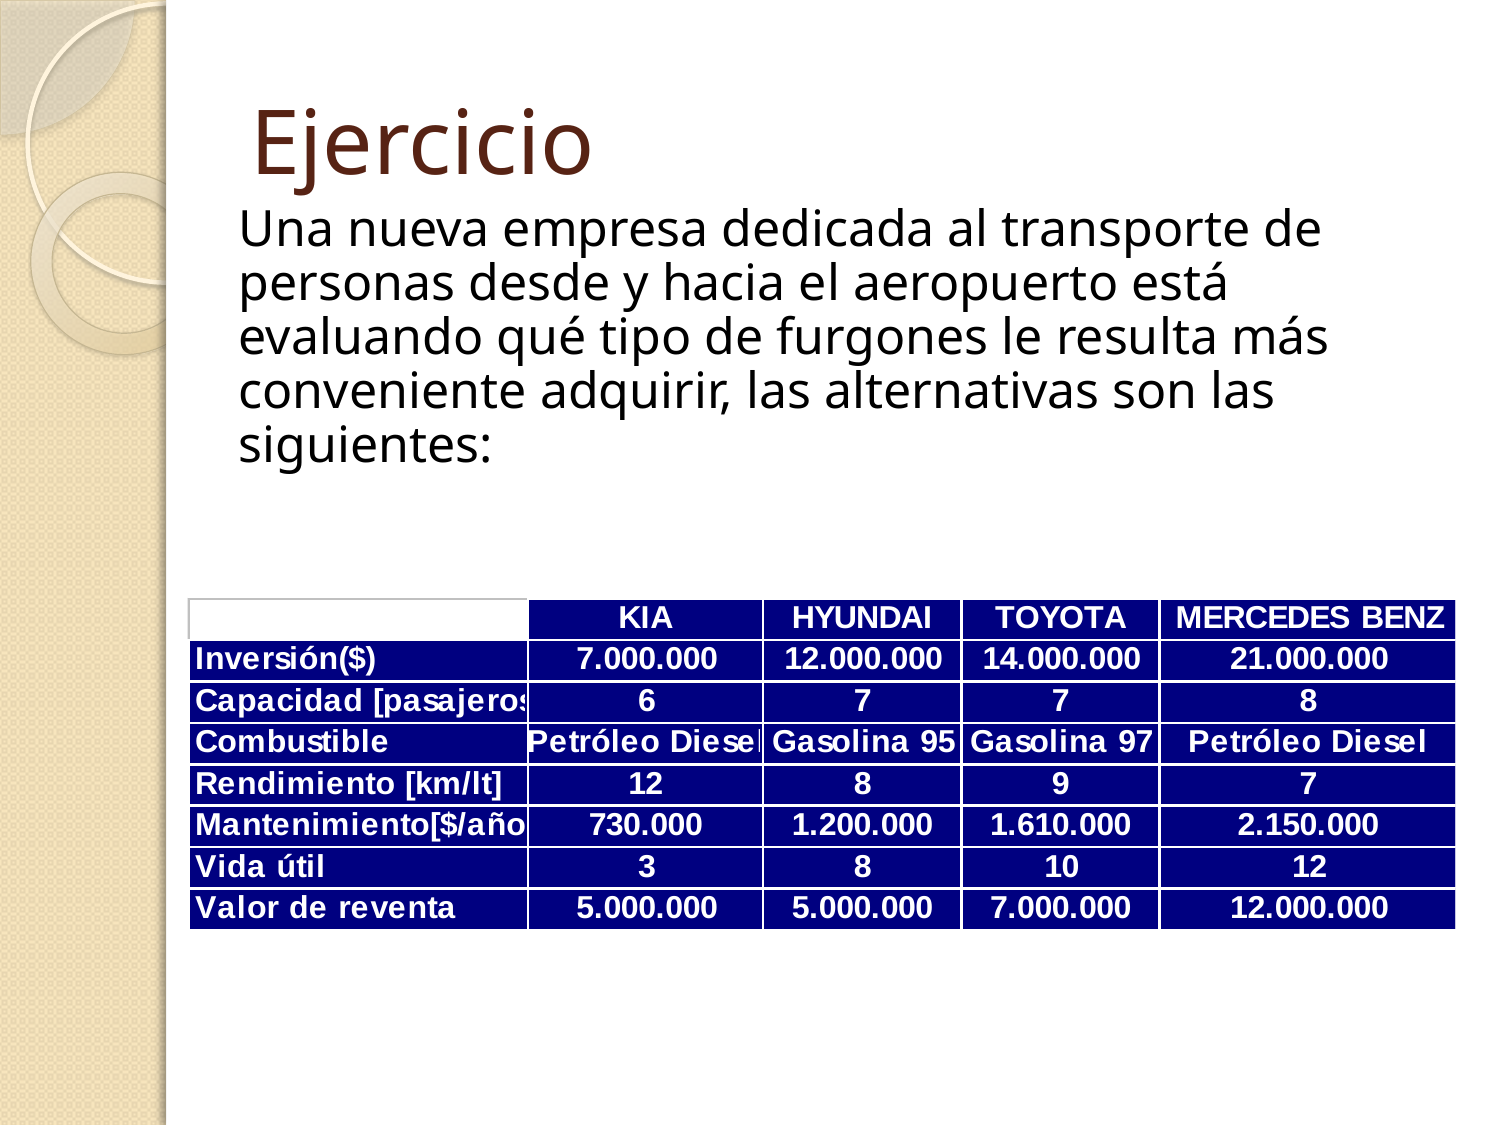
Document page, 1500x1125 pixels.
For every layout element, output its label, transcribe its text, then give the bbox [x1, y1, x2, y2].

title Ejercicio [235, 45, 1466, 233]
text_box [187, 597, 1459, 932]
text_box Una nueva empresa dedicada al transporte de personas desde y hacia el aeropuerto está evaluando qué tipo de furgones le resulta más conveniente adquirir, las alternativas son las siguientes: [163, 196, 1406, 516]
